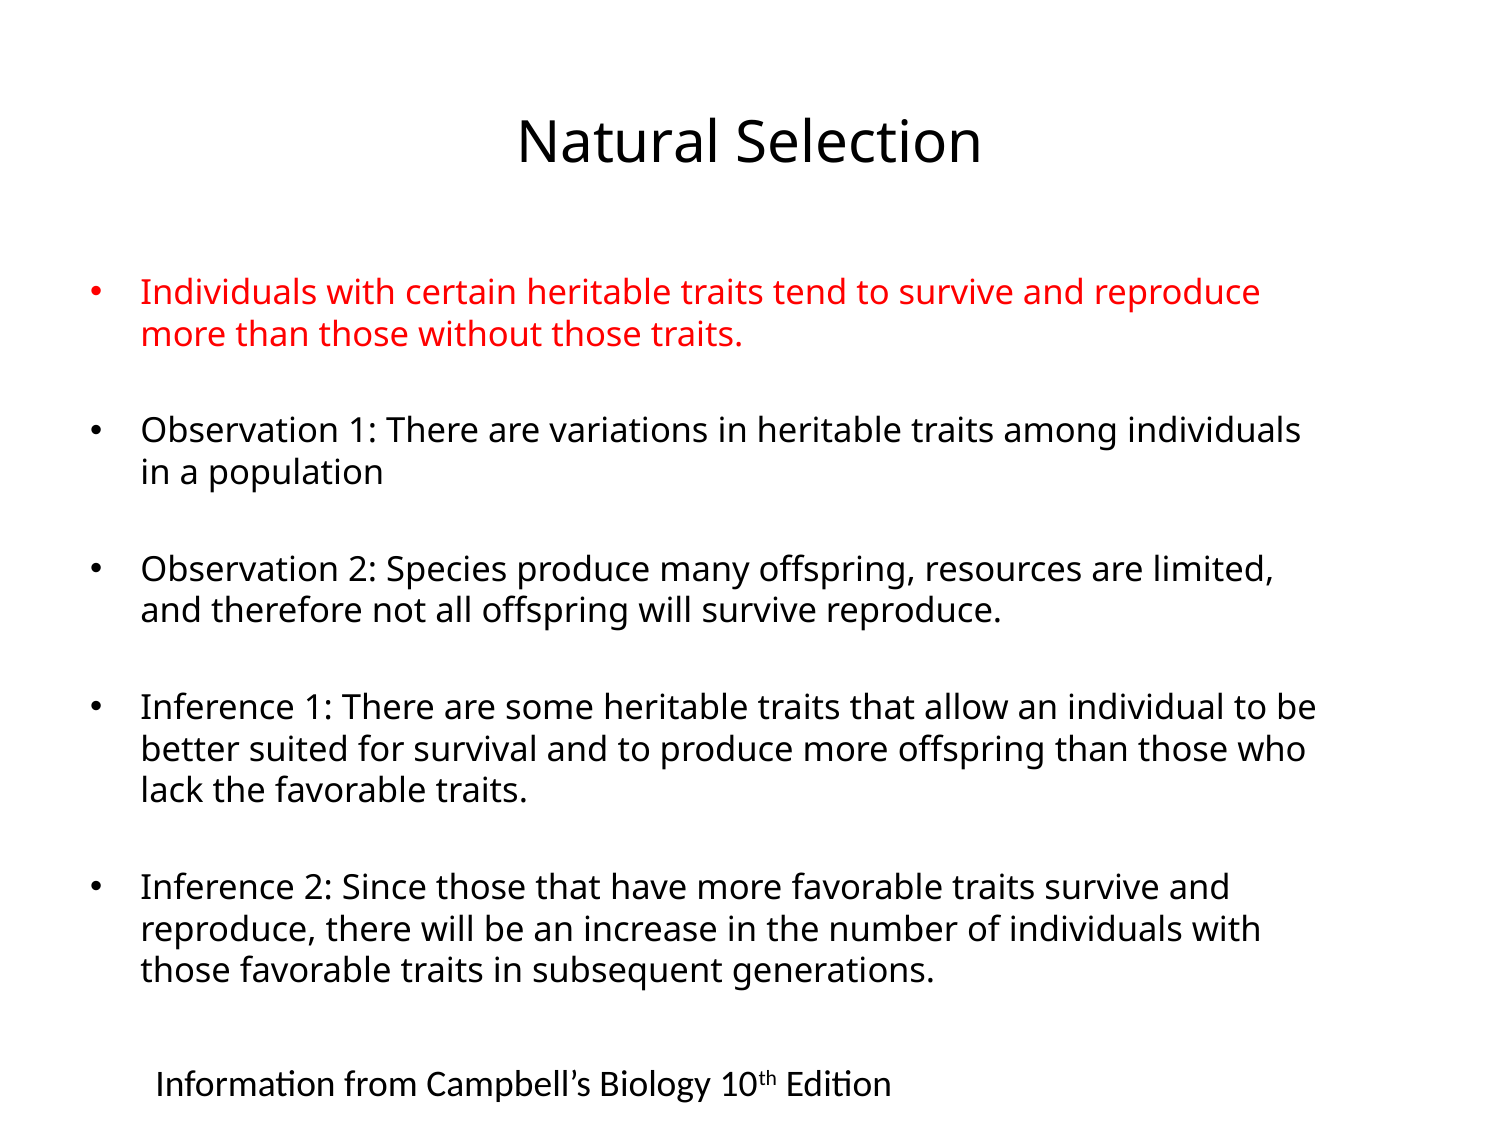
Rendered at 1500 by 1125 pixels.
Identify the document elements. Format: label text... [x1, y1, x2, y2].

text_box Information from Campbell’s Biology 10th Edition [140, 1052, 908, 1112]
title Natural Selection [75, 45, 1425, 233]
list Individuals with certain heritable traits tend to survive and reproduce more than those without those traits. Observation 1: There are variations in heritable traits among individuals in a population Observation 2: Species produce many offspring, resources are limited, and therefore not all offspring will survive reproduce. Inference 1: There are some heritable traits that allow an individual to be better suited for survival and to produce more offspring than those who lack the favorable traits. Inference 2: Since those that have more favorable traits survive and reproduce, there will be an increase in the number of individuals with those favorable traits in subsequent generations. [75, 262, 1348, 1005]
